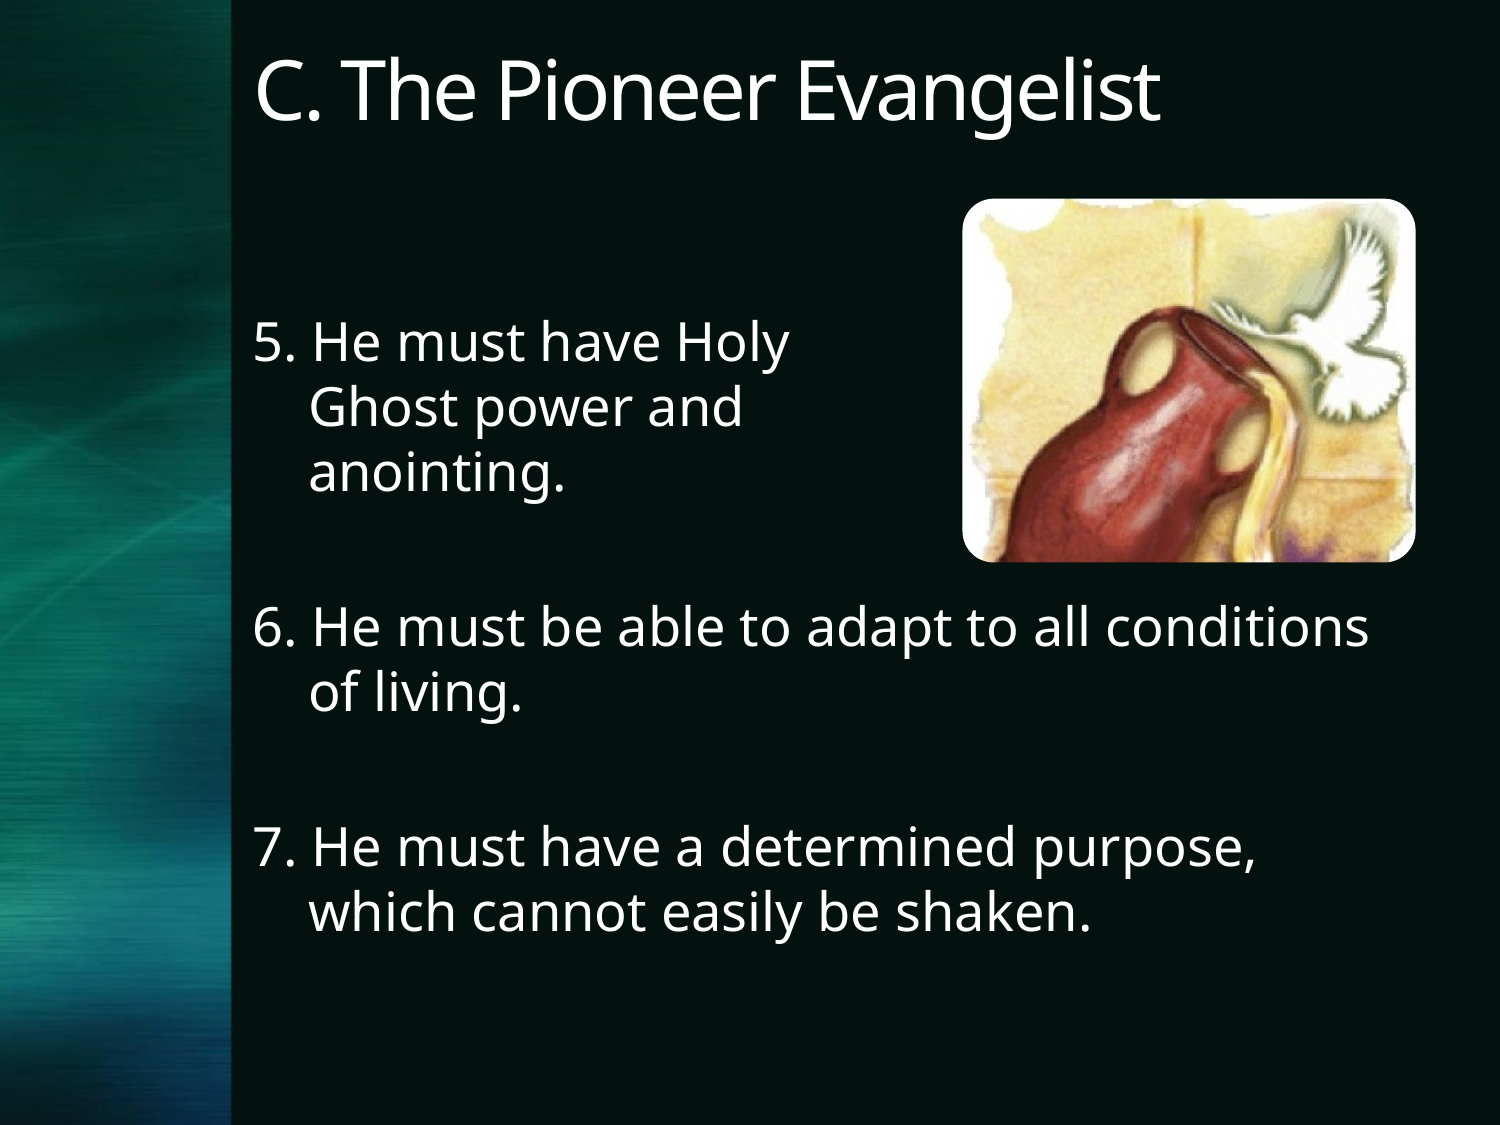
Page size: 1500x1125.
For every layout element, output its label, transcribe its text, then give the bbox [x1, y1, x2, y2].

text_box 5. He must have Holy Ghost power and anointing. 6. He must be able to adapt to all conditions of living. 7. He must have a determined purpose, which cannot easily be shaken. [237, 299, 1500, 950]
title C. The Pioneer Evangelist [253, 12, 1500, 175]
picture [0, 0, 1500, 1125]
